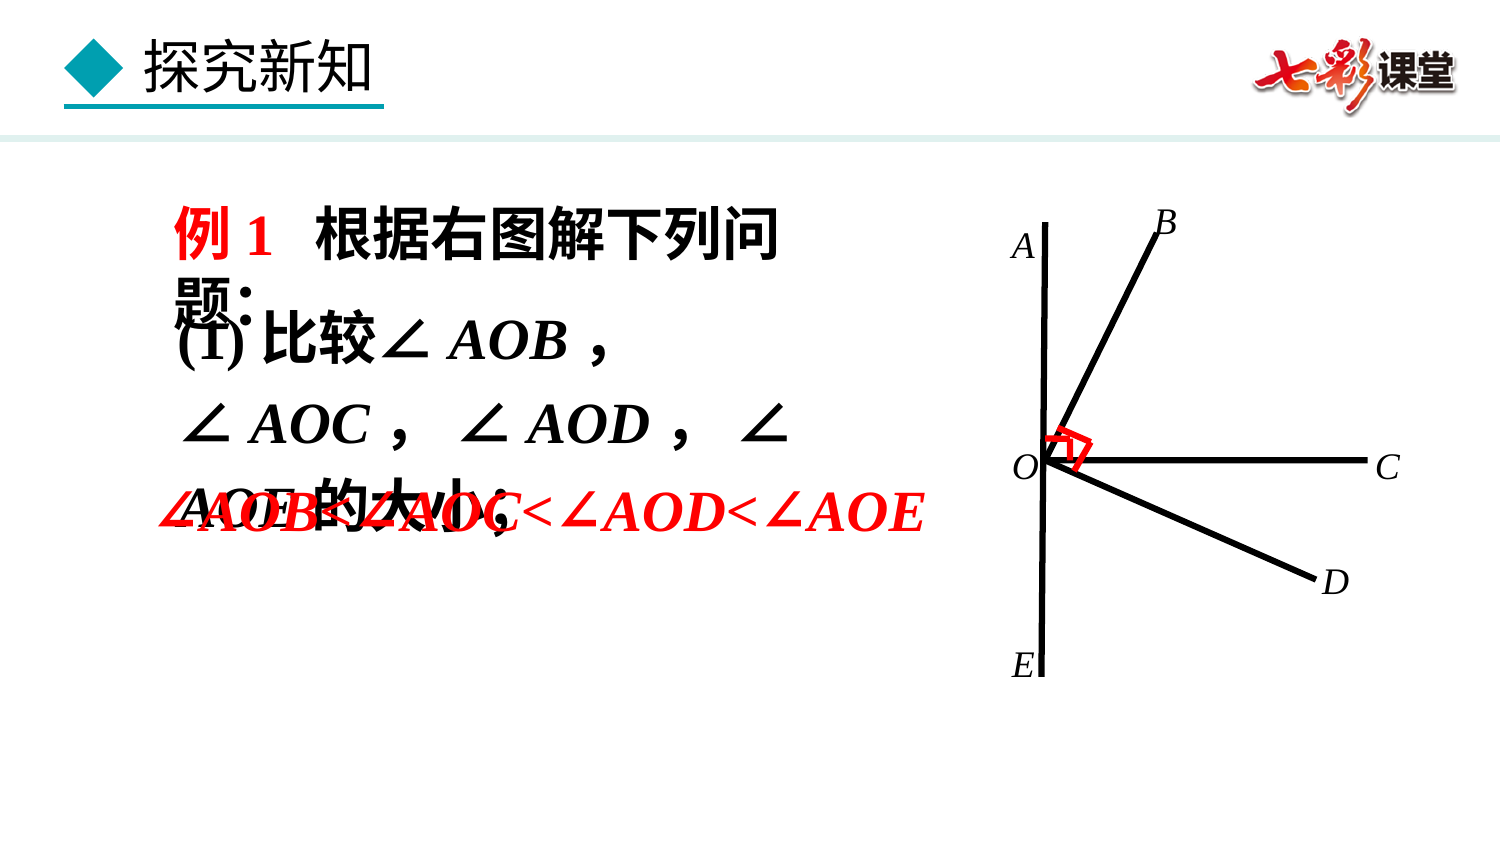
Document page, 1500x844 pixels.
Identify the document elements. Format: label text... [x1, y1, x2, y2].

text_box 例1 根据右图解下列问题： [158, 189, 847, 345]
picture [1249, 32, 1461, 118]
text_box (1)比较∠AOB， ∠AOC， ∠AOD， ∠AOE的大小； [163, 279, 834, 466]
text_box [996, 189, 1423, 694]
text_box ∠AOB<∠AOC<∠AOD<∠AOE [136, 466, 991, 551]
